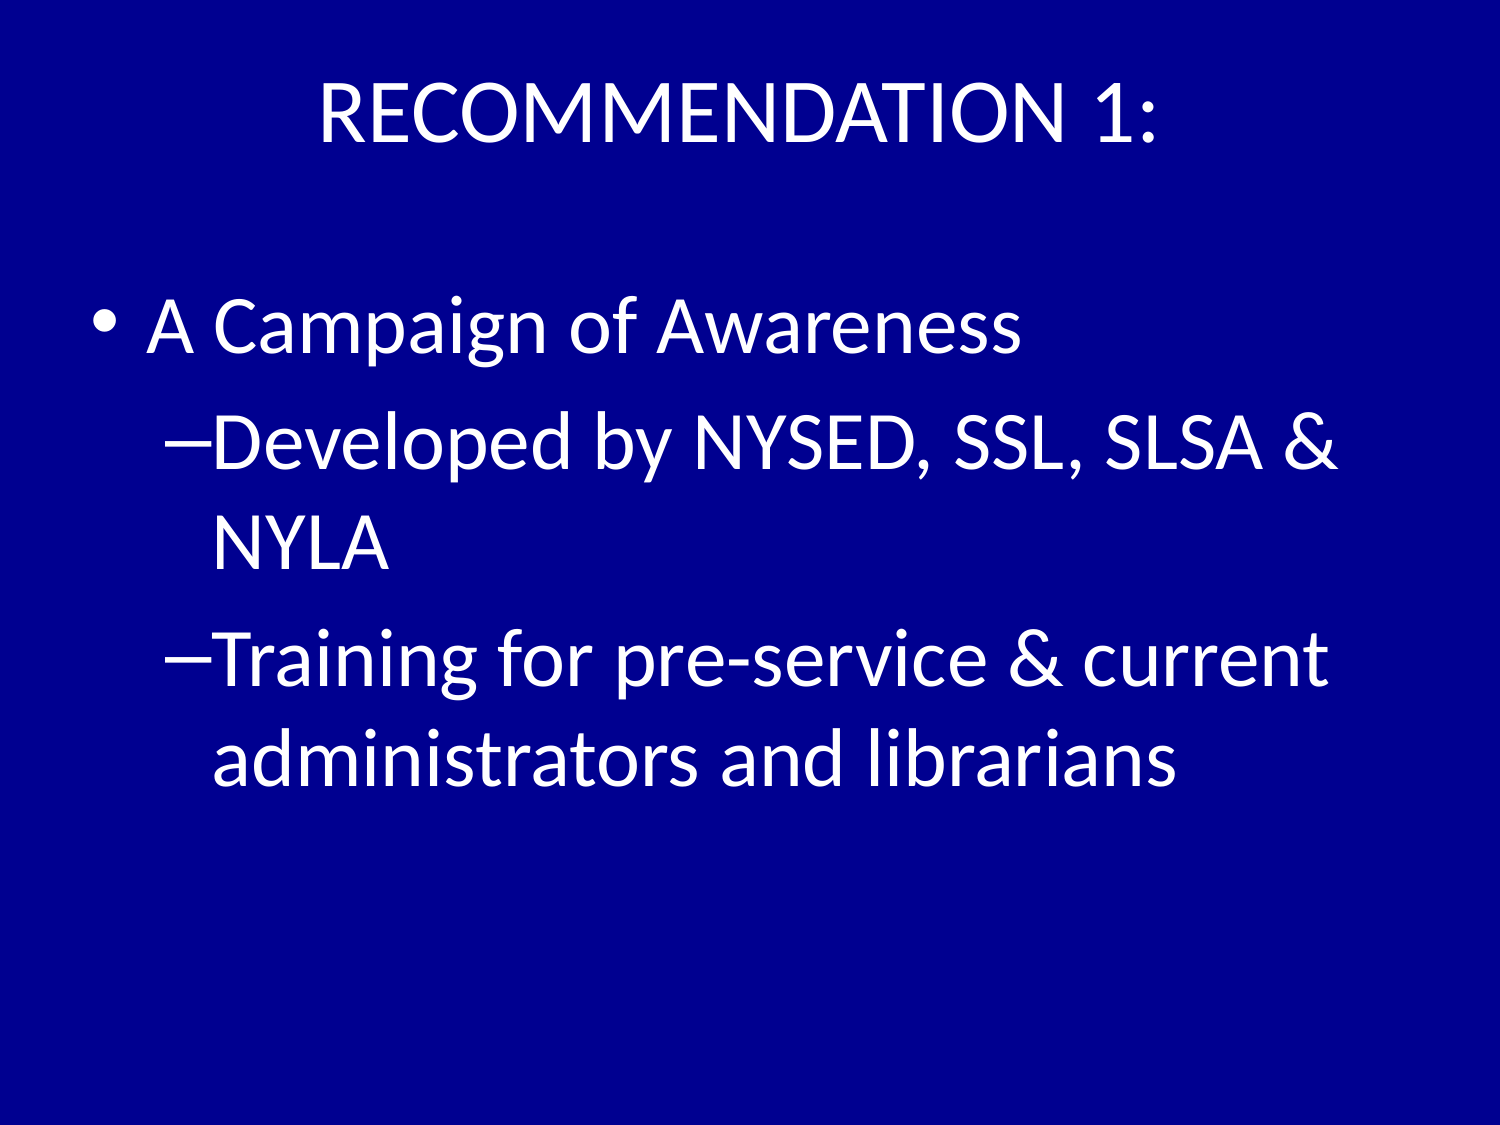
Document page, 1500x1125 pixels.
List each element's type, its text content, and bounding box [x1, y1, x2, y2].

title RECOMMENDATION 1: [75, 12, 1425, 200]
list A Campaign of Awareness Developed by NYSED, SSL, SLSA & NYLA Training for pre-service & current administrators and librarians [75, 262, 1425, 1005]
